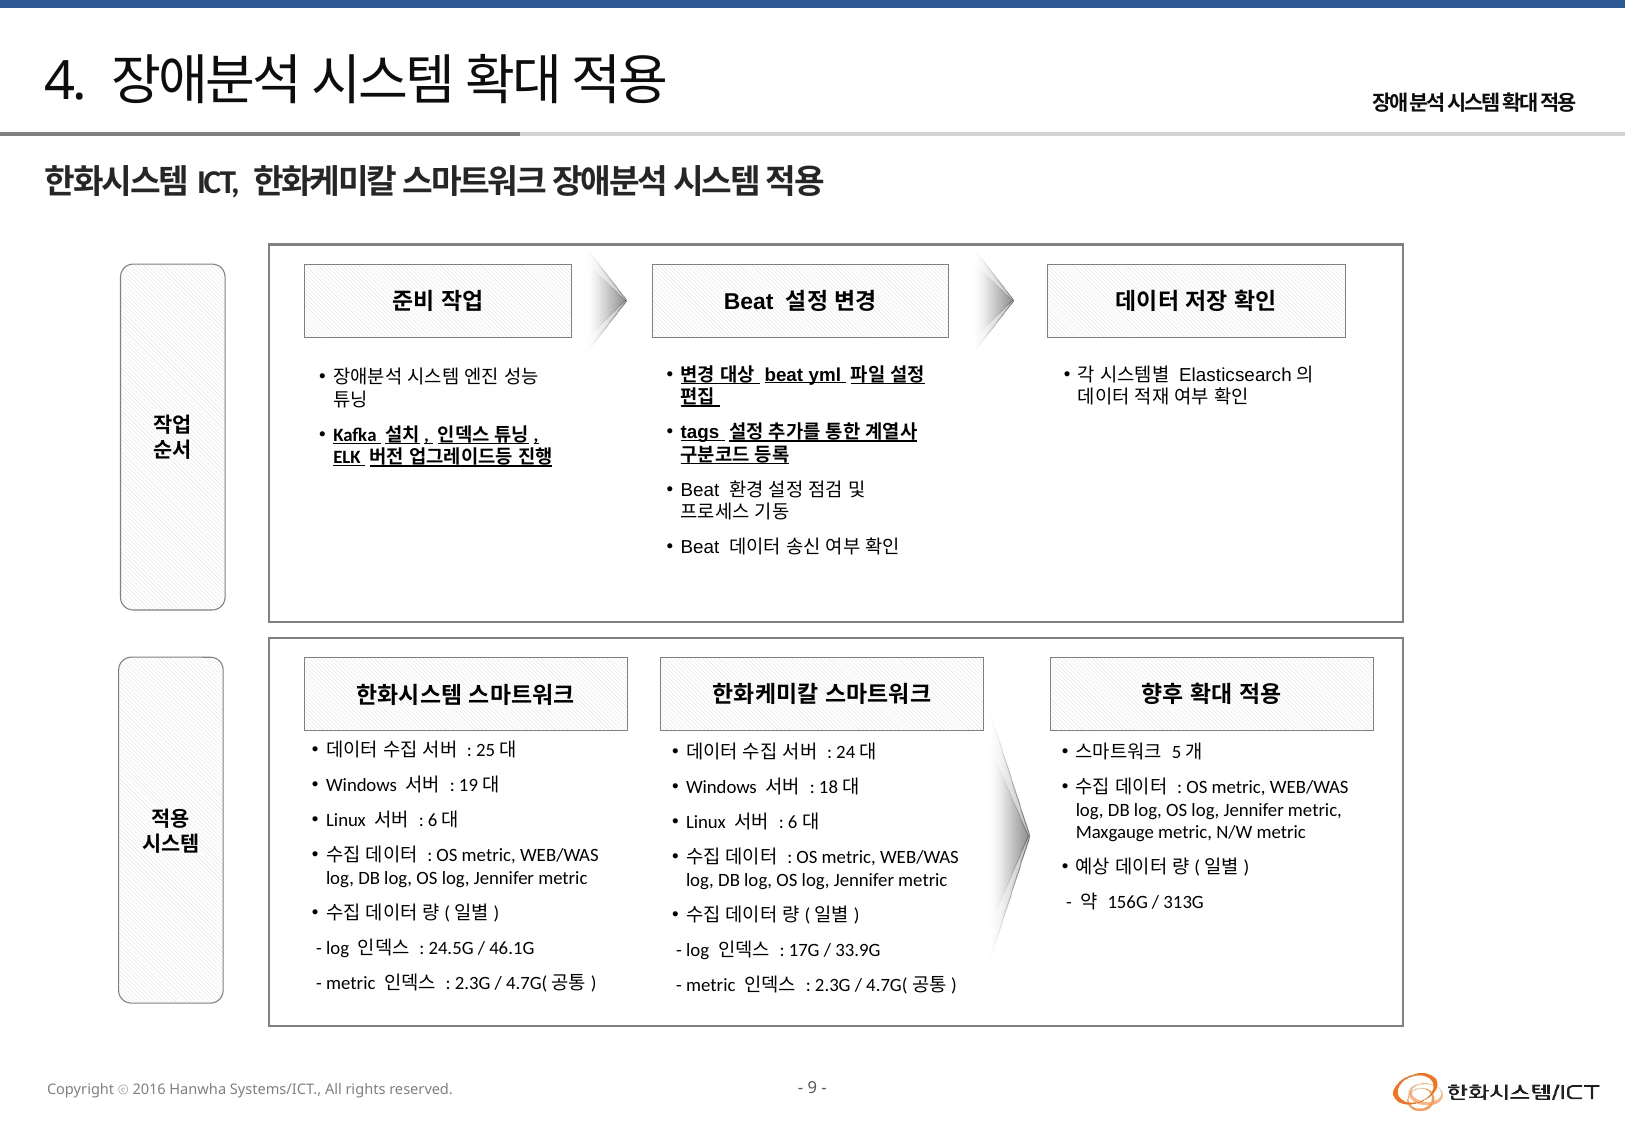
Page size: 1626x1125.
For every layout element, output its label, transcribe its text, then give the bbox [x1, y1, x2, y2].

title 4. 장애분석 시스템 확대 적용 [44, 45, 1194, 125]
text_box [268, 243, 1404, 623]
text_box [268, 637, 1404, 1027]
text_box 스마트워크 5개 수집 데이터 : OS metric, WEB/WAS log, DB log, OS log, Jennifer metric, Maxgauge metric, N/W metric 예상 데이터 량(일별) - 약 156G / 313G [1047, 732, 1374, 920]
text_box 한화케미칼 스마트워크 [660, 657, 984, 731]
text_box 데이터 수집 서버 : 25대 Windows 서버 : 19대 Linux 서버 : 6대 수집 데이터 : OS metric, WEB/WAS log, DB log, OS log, Jennifer metric 수집 데이터 량(일별) - log 인덱스 : 24.5G / 46.1G - metric 인덱스 : 2.3G / 4.7G(공통) [297, 730, 628, 1001]
text_box 적용 시스템 [118, 656, 224, 1004]
text_box 작업 순서 [119, 263, 226, 611]
list 한화시스템ICT, 한화케미칼 스마트워크 장애분석 시스템 적용 [44, 152, 1580, 251]
picture [969, 243, 1014, 358]
text_box 데이터 수집 서버 : 24대 Windows 서버 : 18대 Linux 서버 : 6대 수집 데이터 : OS metric, WEB/WAS log, DB log, OS log, Jennifer metric 수집 데이터 량(일별) - log 인덱스 : 17G / 33.9G - metric 인덱스 : 2.3G / 4.7G(공통) [657, 732, 984, 1003]
picture [985, 698, 1030, 974]
picture [1393, 1073, 1600, 1111]
text_box 향후 확대 적용 [1050, 657, 1374, 731]
picture [582, 243, 627, 358]
text_box 한화시스템 스마트워크 [304, 657, 628, 730]
